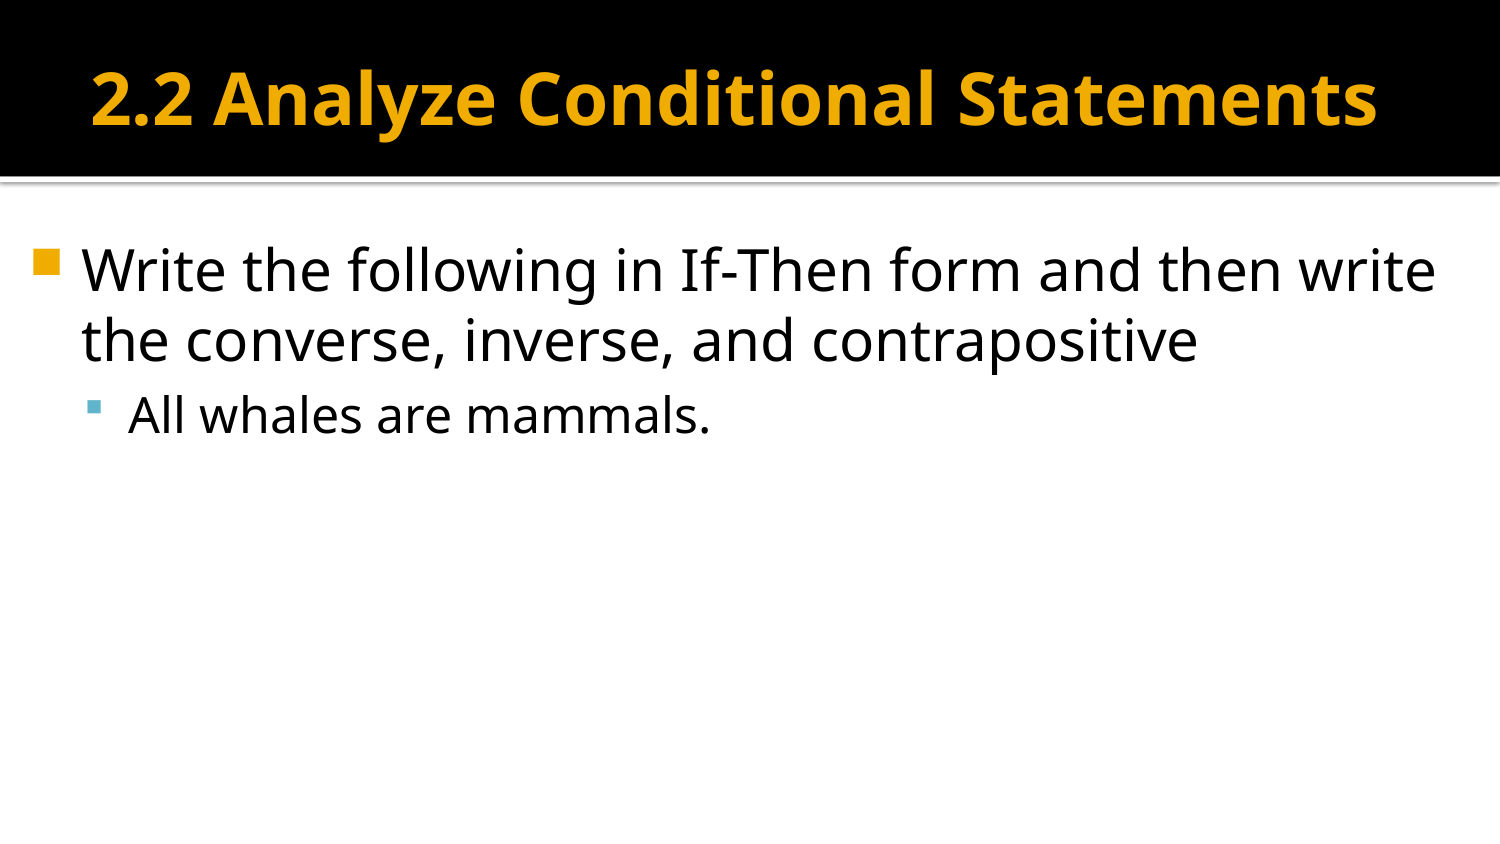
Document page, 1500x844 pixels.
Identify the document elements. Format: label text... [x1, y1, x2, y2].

list Write the following in If-Then form and then write the converse, inverse, and contrapositive All whales are mammals. [0, 218, 1500, 788]
title 2.2 Analyze Conditional Statements [75, 19, 1425, 174]
